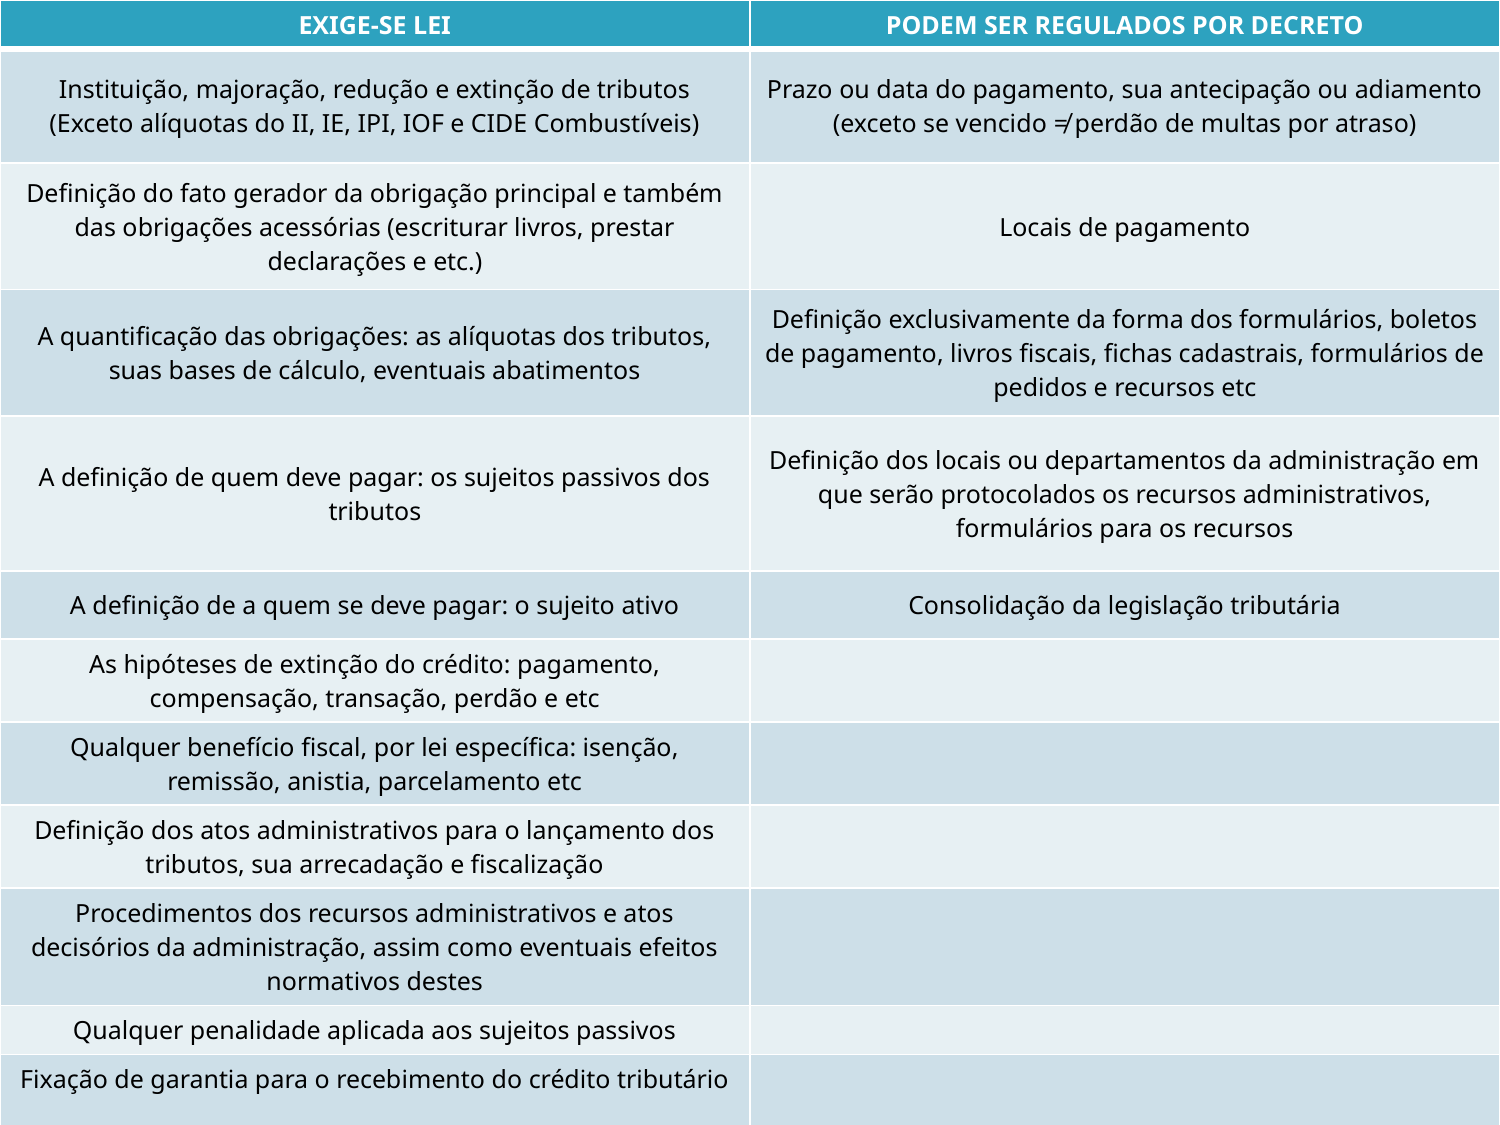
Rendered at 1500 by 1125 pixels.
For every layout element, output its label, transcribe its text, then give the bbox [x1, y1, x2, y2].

table_cell Consolidação da legislação tributária [751, 572, 1499, 638]
table_cell [751, 1006, 1499, 1054]
table_cell Definição dos atos administrativos para o lançamento dos tributos, sua arrecadação e fiscalização [1, 806, 749, 887]
picture [0, 0, 1500, 188]
table_cell [751, 806, 1499, 887]
table_cell [751, 723, 1499, 804]
table_cell Qualquer benefício fiscal, por lei específica: isenção, remissão, anistia, parcelamento etc [1, 723, 749, 804]
table_cell Fixação de garantia para o recebimento do crédito tributário [1, 1055, 749, 1125]
table_cell [751, 640, 1499, 721]
table_cell Locais de pagamento [751, 198, 1499, 289]
table_cell As hipóteses de extinção do crédito: pagamento, compensação, transação, perdão e etc [1, 640, 749, 721]
table_cell Definição do fato gerador da obrigação principal e também das obrigações acessórias (escriturar livros, prestar declarações e etc.) [1, 198, 749, 289]
table_cell A definição de quem deve pagar: os sujeitos passivos dos tributos [1, 417, 749, 570]
table_cell [751, 889, 1499, 1005]
table_cell Qualquer penalidade aplicada aos sujeitos passivos [1, 1006, 749, 1054]
table_cell Definição dos locais ou departamentos da administração em que serão protocolados os recursos administrativos, formulários para os recursos [751, 417, 1499, 570]
table_cell [751, 1055, 1499, 1125]
table_cell A quantificação das obrigações: as alíquotas dos tributos, suas bases de cálculo, eventuais abatimentos [1, 290, 749, 415]
table_cell Procedimentos dos recursos administrativos e atos decisórios da administração, assim como eventuais efeitos normativos destes [1, 889, 749, 1005]
table_cell Definição exclusivamente da forma dos formulários, boletos de pagamento, livros fiscais, fichas cadastrais, formulários de pedidos e recursos etc [751, 290, 1499, 415]
table_cell A definição de a quem se deve pagar: o sujeito ativo [1, 572, 749, 638]
